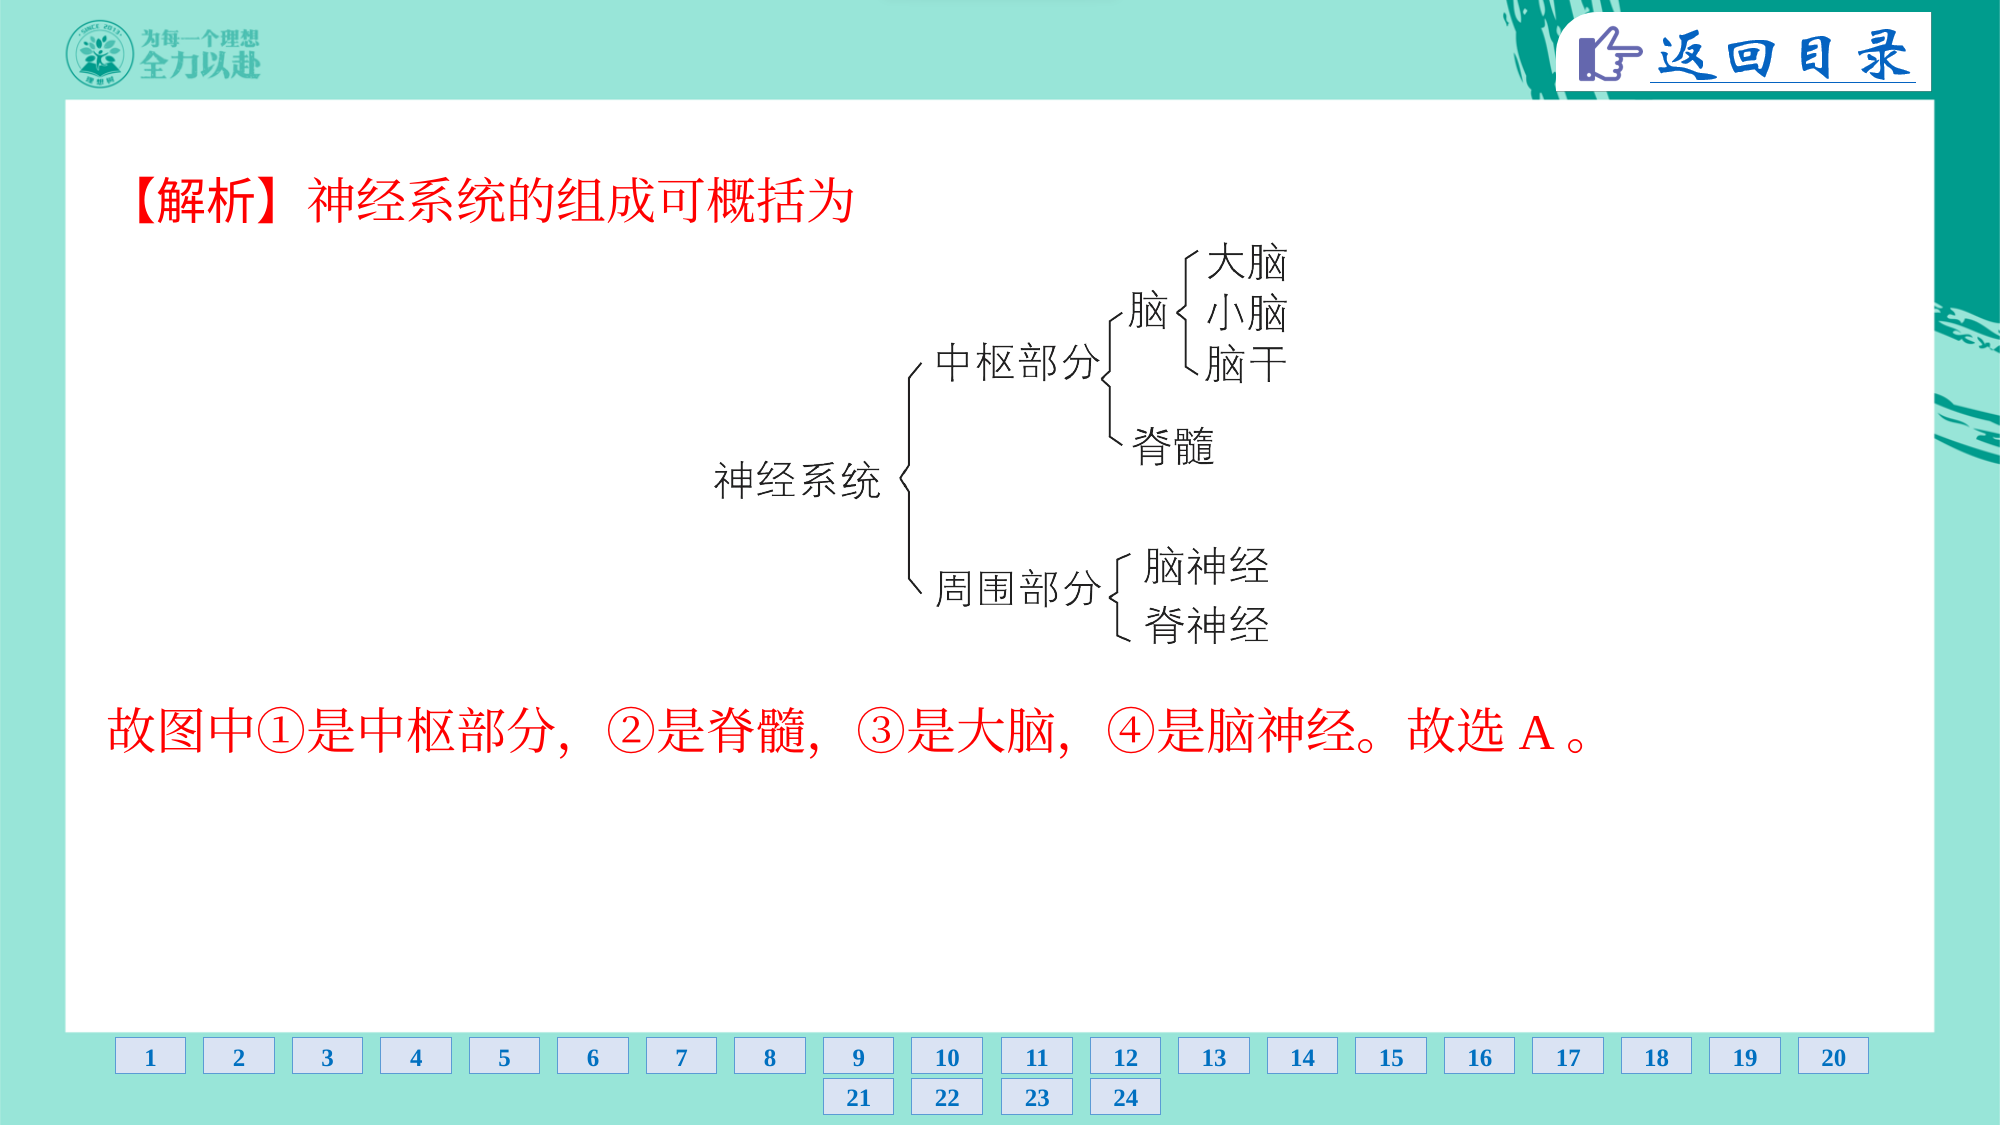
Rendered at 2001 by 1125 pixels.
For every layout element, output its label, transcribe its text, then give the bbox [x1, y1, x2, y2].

text_box 故图中①是中枢部分，②是脊髓，③是大脑，④是脑神经。故选A。 [106, 672, 1895, 760]
text_box 【解析】神经系统的组成可概括为 [106, 141, 1895, 230]
picture [0, 0, 2000, 1125]
